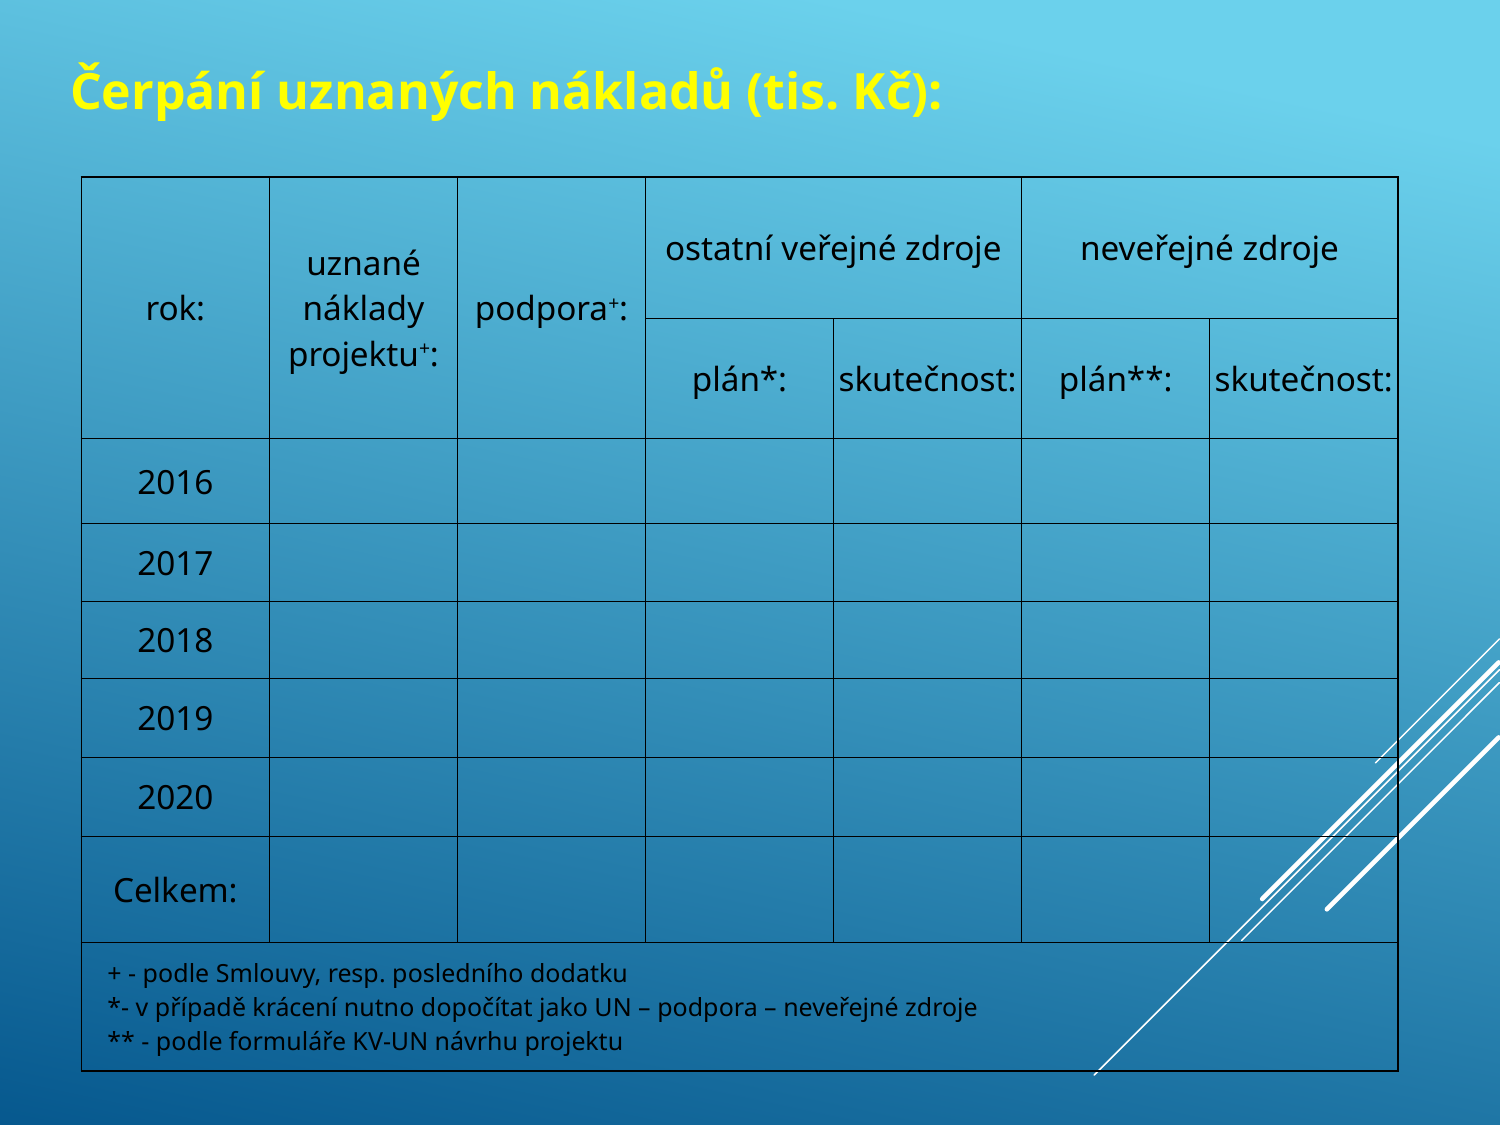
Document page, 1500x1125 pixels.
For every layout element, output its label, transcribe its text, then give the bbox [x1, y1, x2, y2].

table_cell [1210, 758, 1397, 836]
table_cell [1022, 439, 1209, 523]
table_cell [1022, 524, 1209, 601]
table_cell [270, 758, 457, 836]
table_cell [646, 439, 833, 523]
table_cell [270, 837, 457, 942]
table_cell [1022, 679, 1209, 757]
table_header ostatní veřejné zdroje [646, 178, 1021, 318]
table_cell [1022, 837, 1209, 942]
table_header rok: [82, 178, 269, 438]
table_cell [834, 524, 1021, 601]
table_cell [1022, 758, 1209, 836]
table_cell plán**: [1022, 319, 1209, 438]
table_cell 2017 [82, 524, 269, 601]
table_cell [270, 602, 457, 678]
table_cell [834, 758, 1021, 836]
table_cell [1210, 679, 1397, 757]
table_cell [458, 758, 645, 836]
table_cell [646, 679, 833, 757]
table_cell [458, 439, 645, 523]
table_cell [458, 679, 645, 757]
table_cell plán*: [646, 319, 833, 438]
table_cell [646, 758, 833, 836]
table_cell 2018 [82, 602, 269, 678]
table_cell [270, 524, 457, 601]
table_header podpora+: [458, 178, 645, 438]
table_header uznané náklady projektu+: [270, 178, 457, 438]
table_cell [646, 524, 833, 601]
table_cell [1210, 439, 1397, 523]
table_cell skutečnost: [1210, 319, 1397, 438]
table_cell [1210, 524, 1397, 601]
table_cell 2019 [82, 679, 269, 757]
table_cell Celkem: [82, 837, 269, 942]
table_cell [270, 439, 457, 523]
table_cell [458, 837, 645, 942]
table_cell [834, 602, 1021, 678]
table_cell [834, 679, 1021, 757]
table_cell [458, 602, 645, 678]
table_cell [270, 679, 457, 757]
table_cell [1210, 837, 1397, 942]
table_cell 2016 [82, 439, 269, 523]
table_cell [1022, 602, 1209, 678]
table_cell [1210, 602, 1397, 678]
table_header neveřejné zdroje [1022, 178, 1397, 318]
table_cell [646, 837, 833, 942]
table_cell 2020 [82, 758, 269, 836]
table_cell [834, 837, 1021, 942]
table_cell + - podle Smlouvy, resp. posledního dodatku *- v případě krácení nutno dopočítat jako UN – podpora – neveřejné zdroje ** - podle formuláře KV-UN návrhu projektu [82, 943, 1397, 1070]
table_cell skutečnost: [834, 319, 1021, 438]
table_cell [458, 524, 645, 601]
text_box Čerpání uznaných nákladů (tis. Kč): [55, 45, 1444, 127]
table_cell [646, 602, 833, 678]
table_cell [834, 439, 1021, 523]
